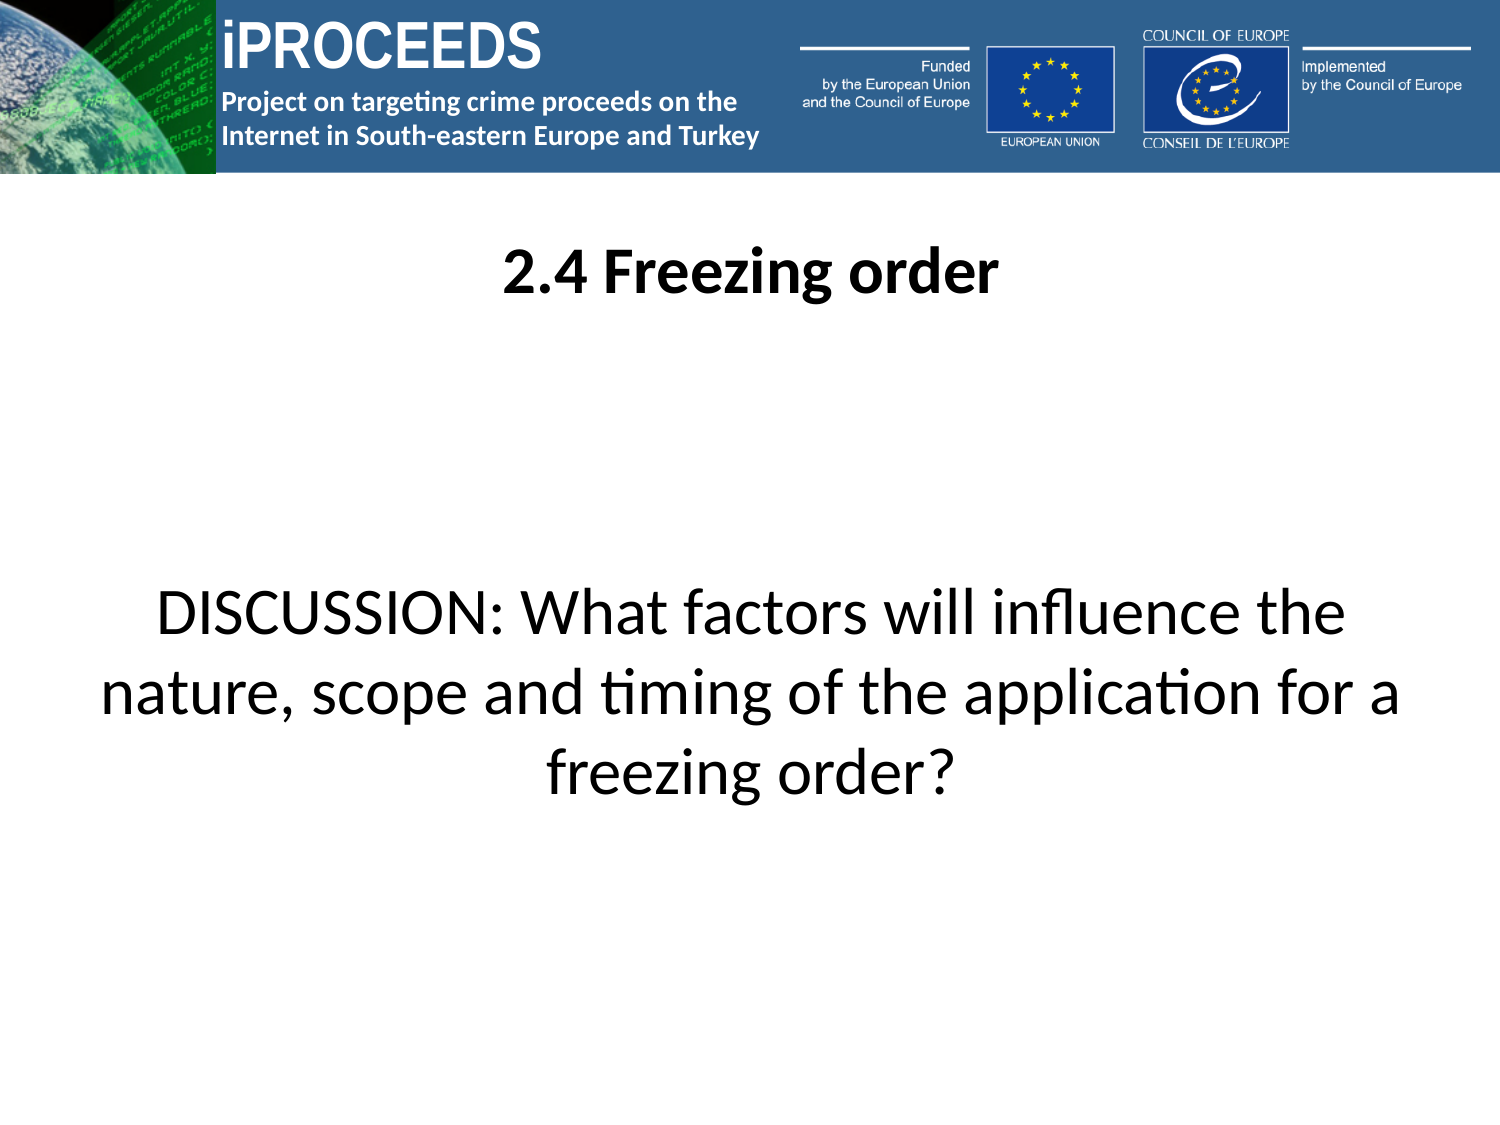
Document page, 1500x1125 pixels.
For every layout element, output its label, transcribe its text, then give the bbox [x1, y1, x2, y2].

title 2.4 Freezing order [76, 172, 1427, 361]
picture [800, 30, 1471, 148]
list DISCUSSION: What factors will influence the nature, scope and timing of the application for a freezing order? [76, 373, 1427, 1017]
picture [0, 0, 216, 174]
